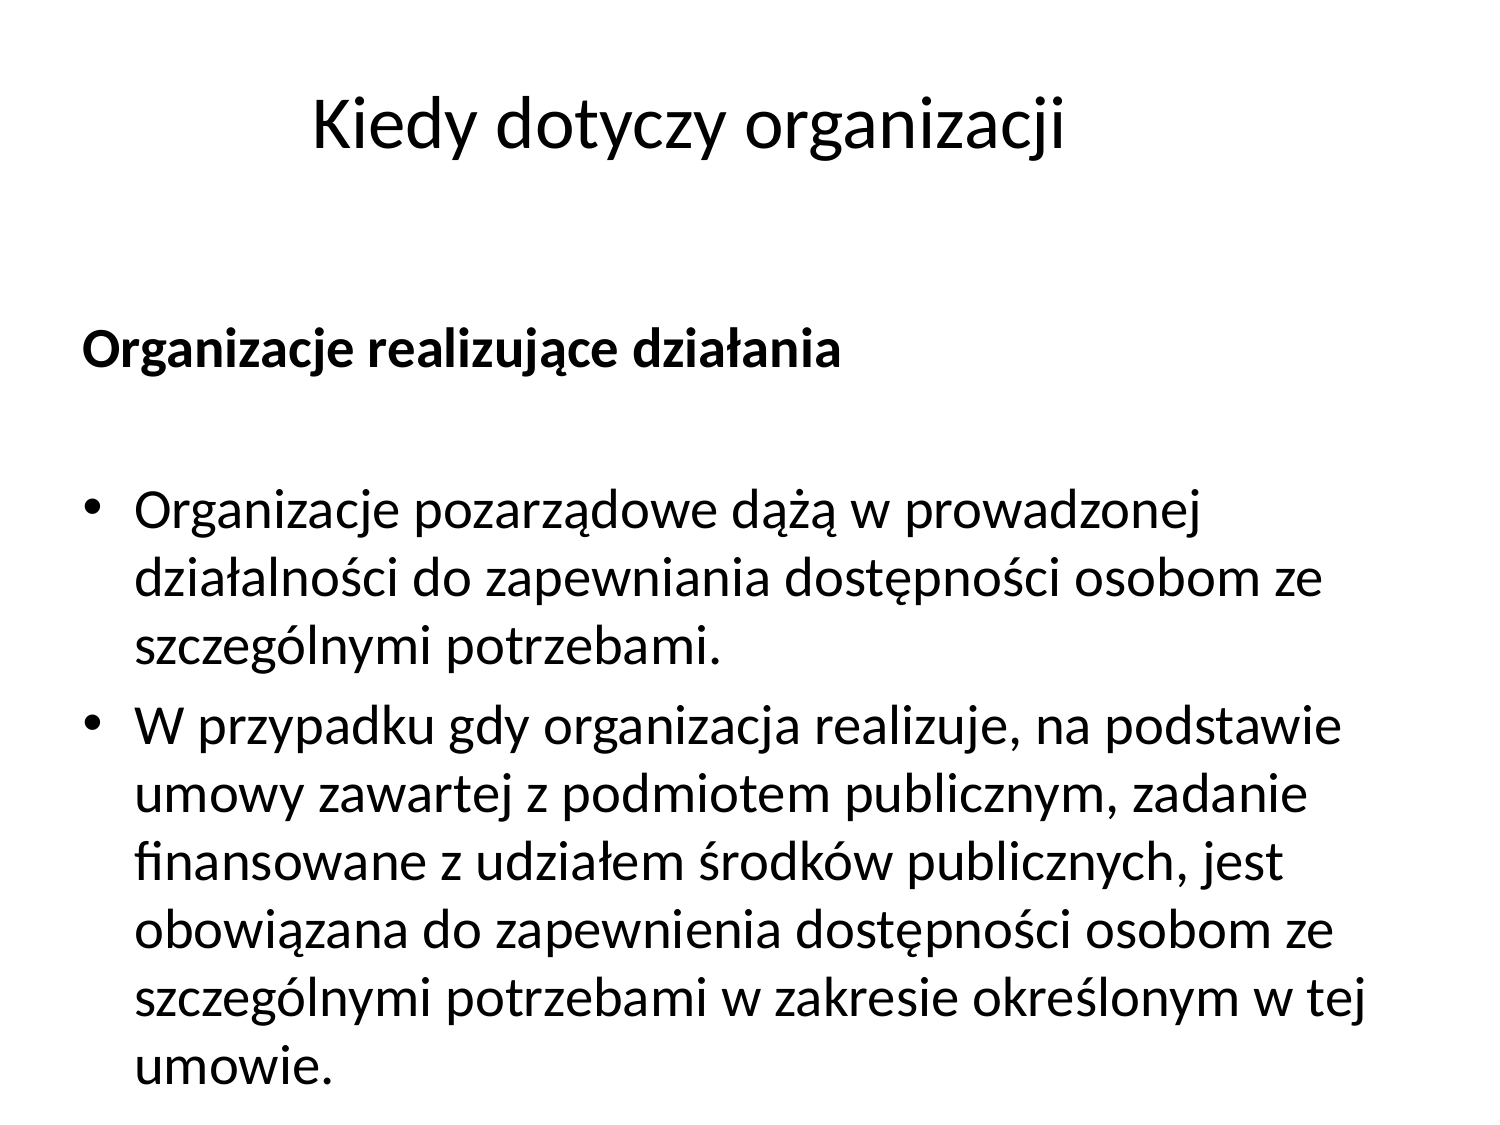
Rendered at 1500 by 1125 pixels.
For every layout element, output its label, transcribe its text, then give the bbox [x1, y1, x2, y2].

list Organizacje realizujące działania Organizacje pozarządowe dążą w prowadzonej działalności do zapewniania dostępności osobom ze szczególnymi potrzebami. W przypadku gdy organizacja realizuje, na podstawie umowy zawartej z podmiotem publicznym, zadanie finansowane z udziałem środków publicznych, jest obowiązana do zapewnienia dostępności osobom ze szczególnymi potrzebami w zakresie określonym w tej umowie. [74, 302, 1426, 1111]
title Kiedy dotyczy organizacji [303, 52, 1500, 185]
